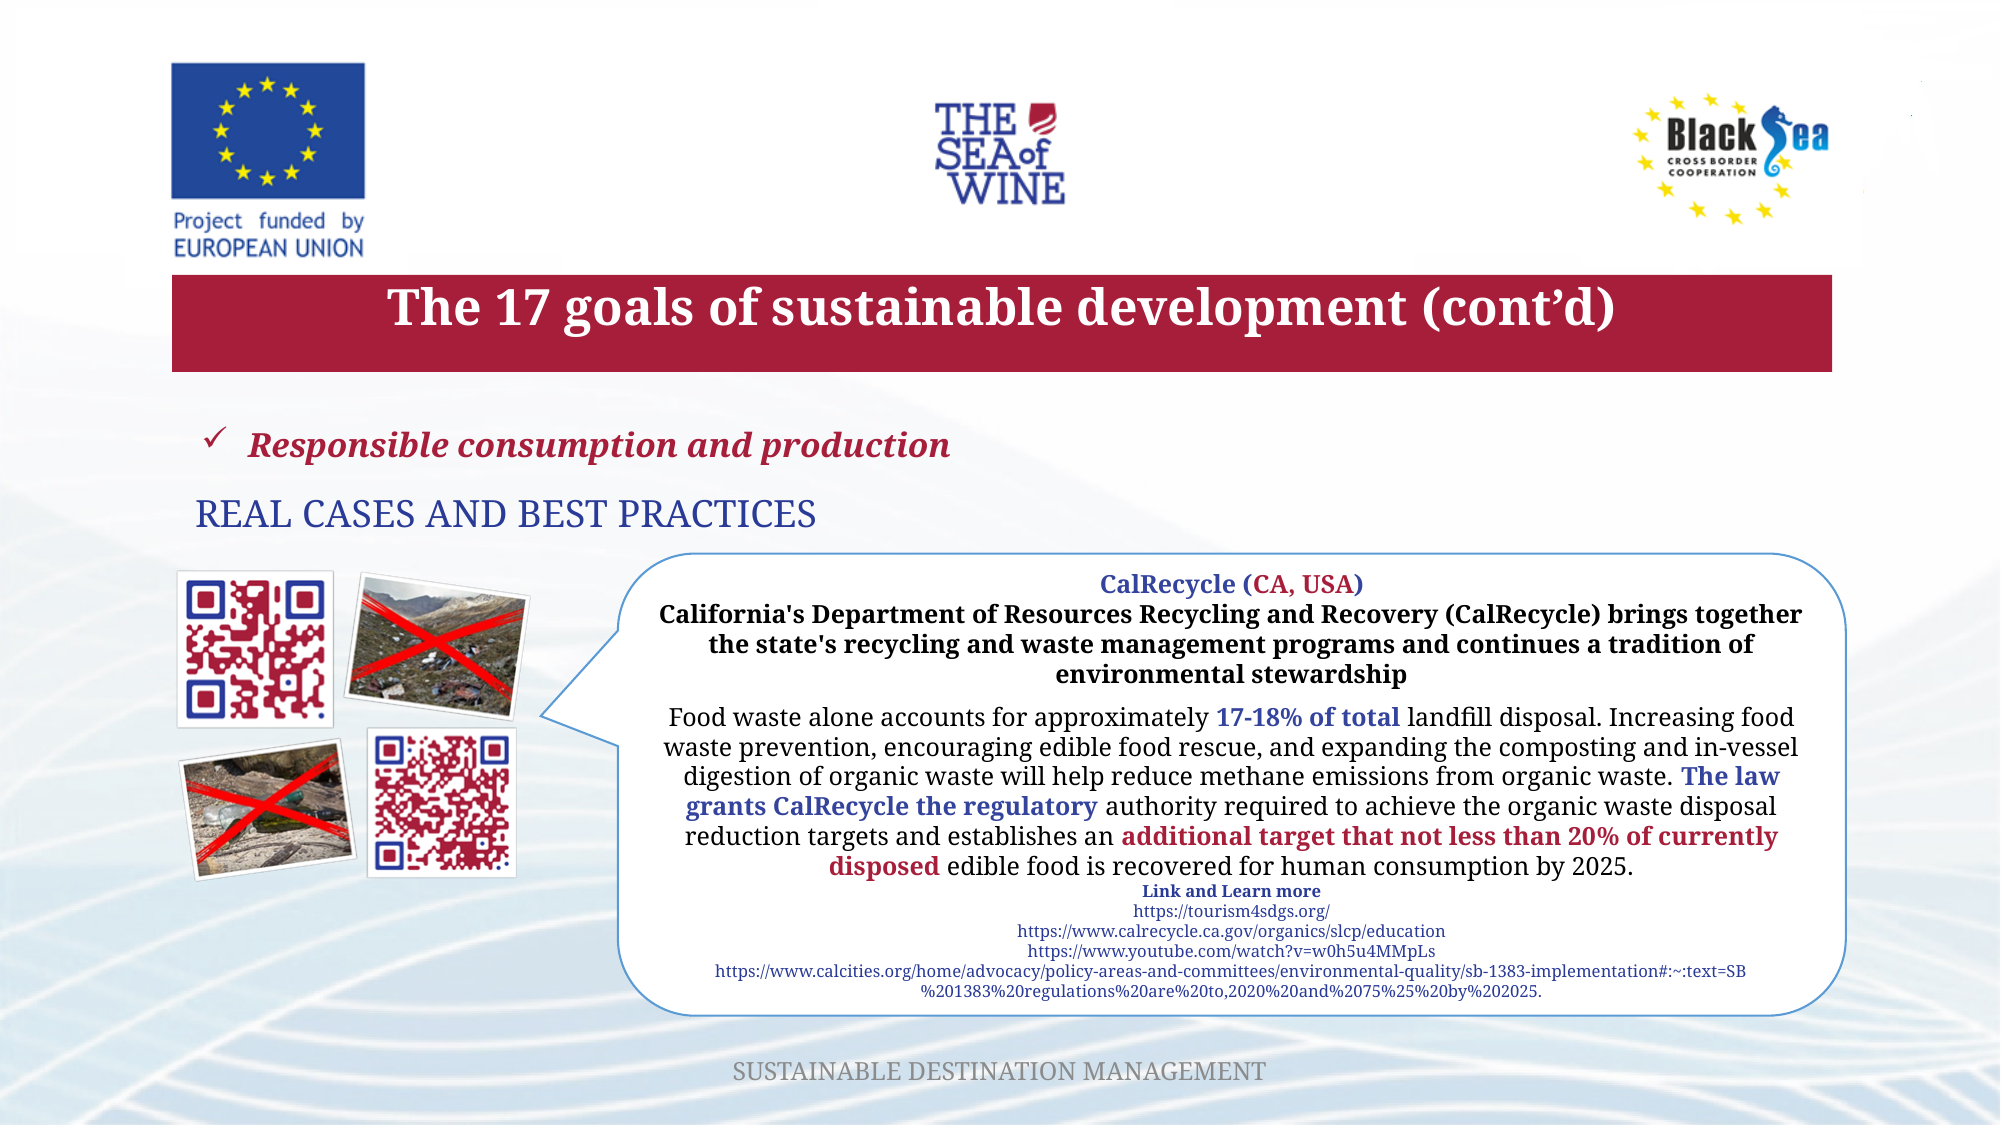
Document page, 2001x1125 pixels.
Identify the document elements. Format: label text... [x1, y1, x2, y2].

footer SUSTAINABLE DESTINATION MANAGEMENT [662, 1042, 1338, 1103]
text_box real cases and best practices [180, 482, 833, 543]
picture [0, 0, 2001, 1125]
text_box CalRecycle (CA, USA) California's Department of Resources Recycling and Recovery (CalRecycle) brings together the state's recycling and waste management programs and continues a tradition of environmental stewardship Food waste alone accounts for approximately 17-18% of total landfill disposal. Increasing food waste prevention, encouraging edible food rescue, and expanding the composting and in-vessel digestion of organic waste will help reduce methane emissions from organic waste. The law grants CalRecycle the regulatory authority required to achieve the organic waste disposal reduction targets and establishes an additional target that not less than 20% of currently disposed edible food is recovered for human consumption by 2025. Link and Learn more https://tourism4sdgs.org/ https://www.calrecycle.ca.gov/organics/slcp/education https://www.youtube.com/watch?v=w0h5u4MMpLs https://www.calcities.org/home/advocacy/policy-areas-and-committees/environmental-quality/sb-1383-implementation#:~:text=SB%201383%20regulations%20are%20to,2020%20and%2075%25%20by%202025. [538, 552, 1847, 1017]
text_box The 17 goals of sustainable development (cont’d) [172, 274, 1833, 372]
text_box Responsible consumption and production [186, 417, 967, 472]
